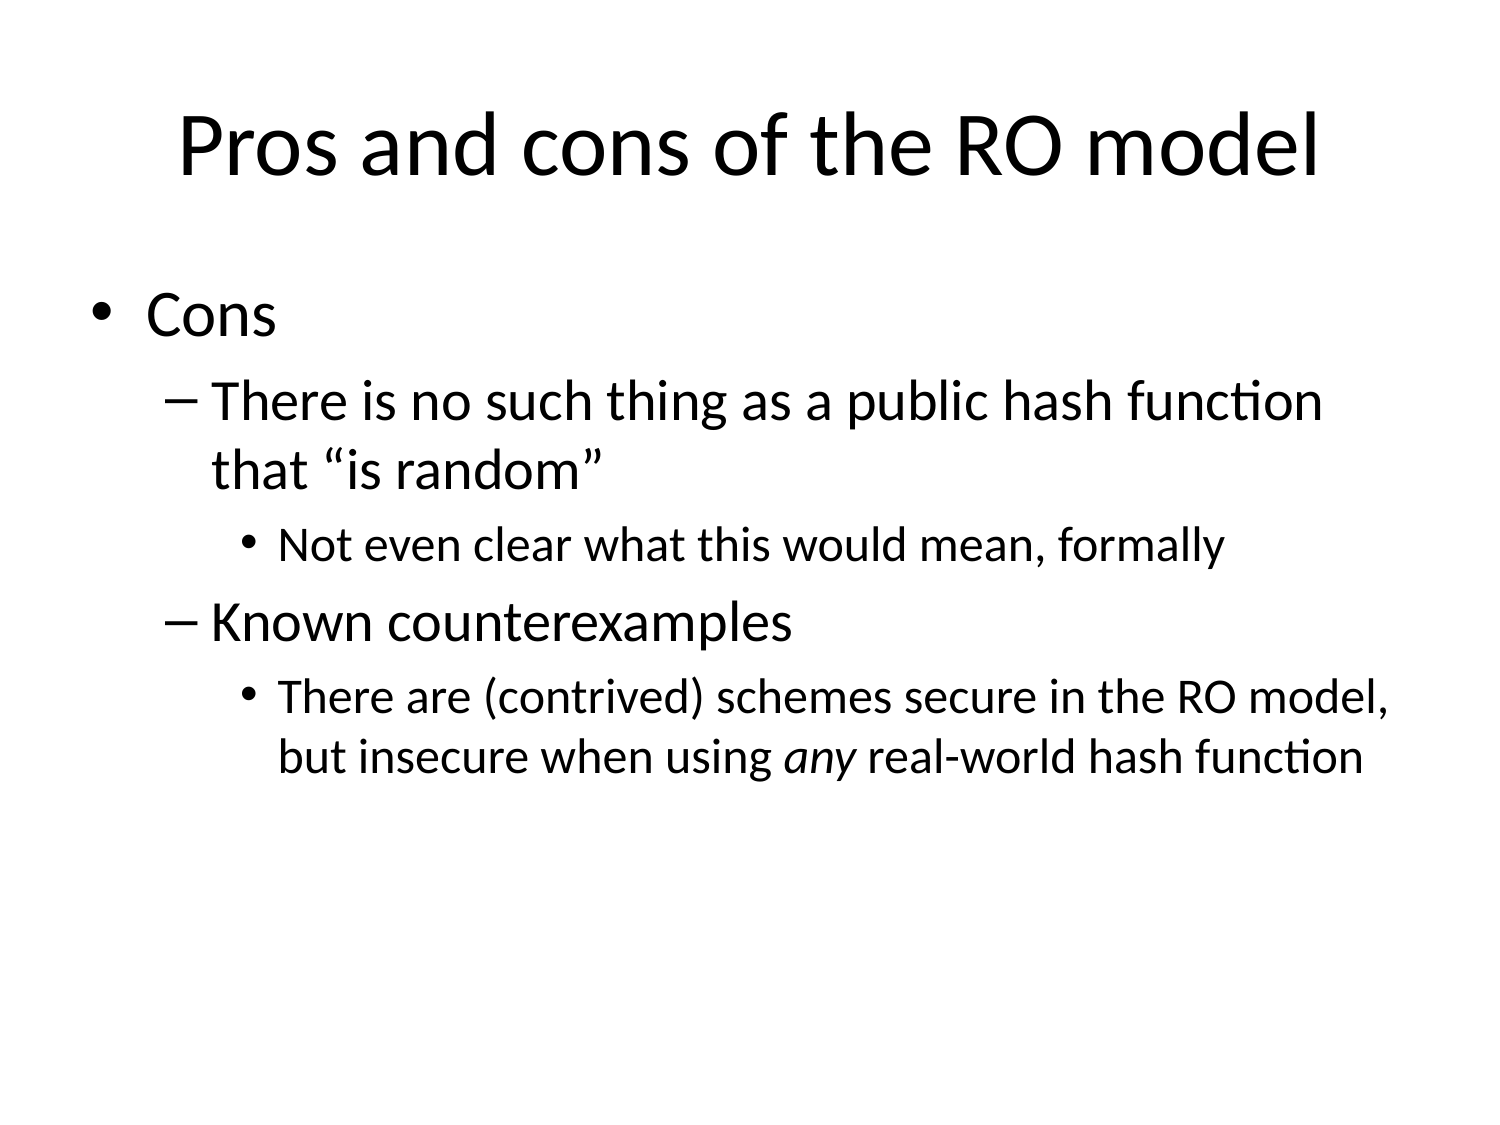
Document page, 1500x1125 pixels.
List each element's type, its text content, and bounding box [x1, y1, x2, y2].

title Pros and cons of the RO model [75, 45, 1425, 233]
list Cons There is no such thing as a public hash function that “is random” Not even clear what this would mean, formally Known counterexamples There are (contrived) schemes secure in the RO model, but insecure when using any real-world hash function [75, 262, 1425, 1005]
